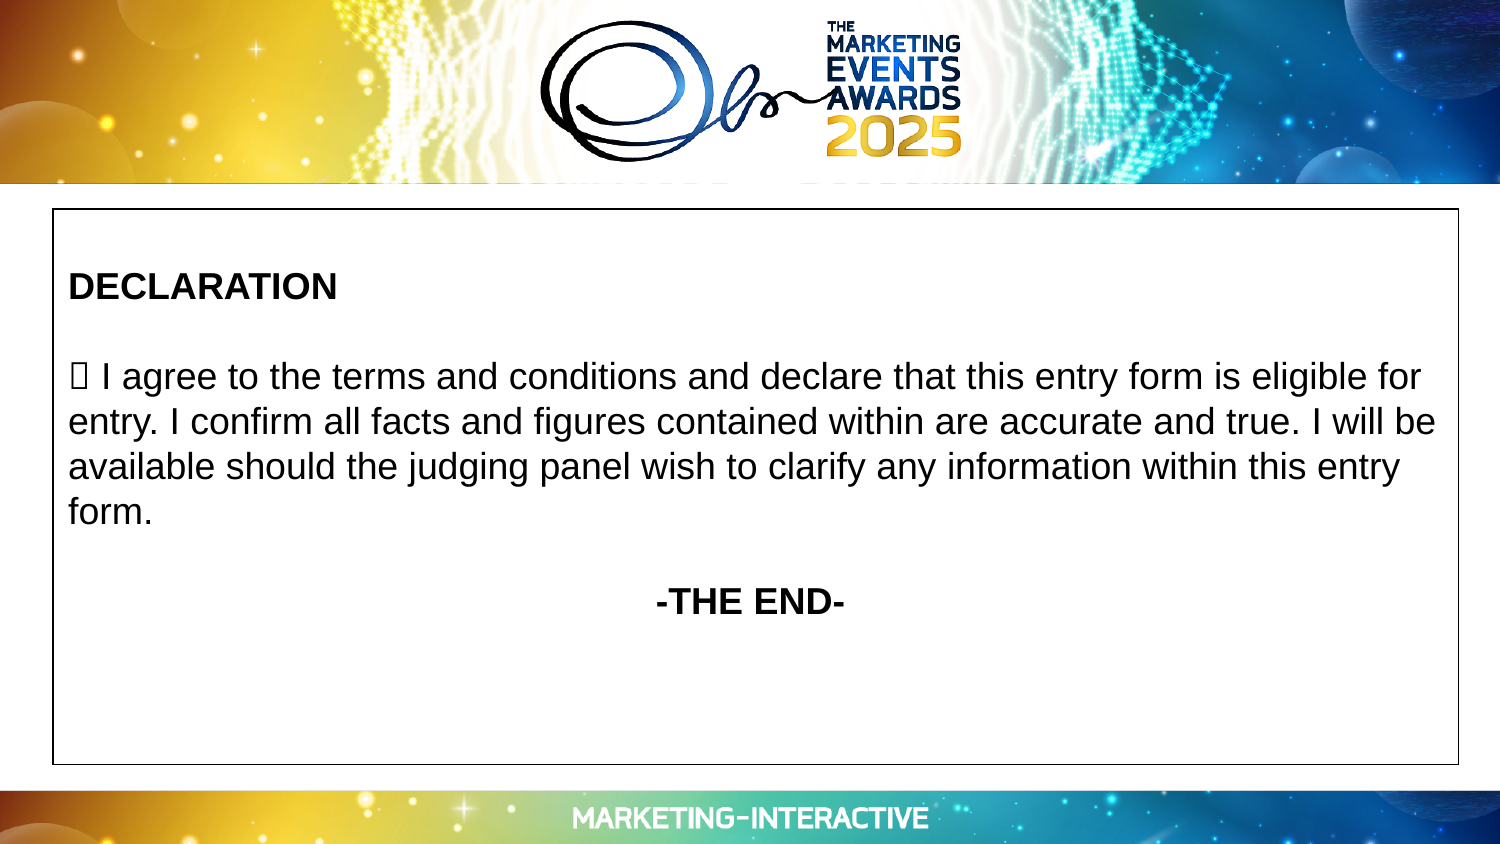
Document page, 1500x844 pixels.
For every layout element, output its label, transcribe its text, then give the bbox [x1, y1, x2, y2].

picture [0, 0, 1500, 844]
text_box DECLARATION  I agree to the terms and conditions and declare that this entry form is eligible for entry. I confirm all facts and figures contained within are accurate and true. I will be available should the judging panel wish to clarify any information within this entry form. -THE END- [53, 209, 1459, 765]
